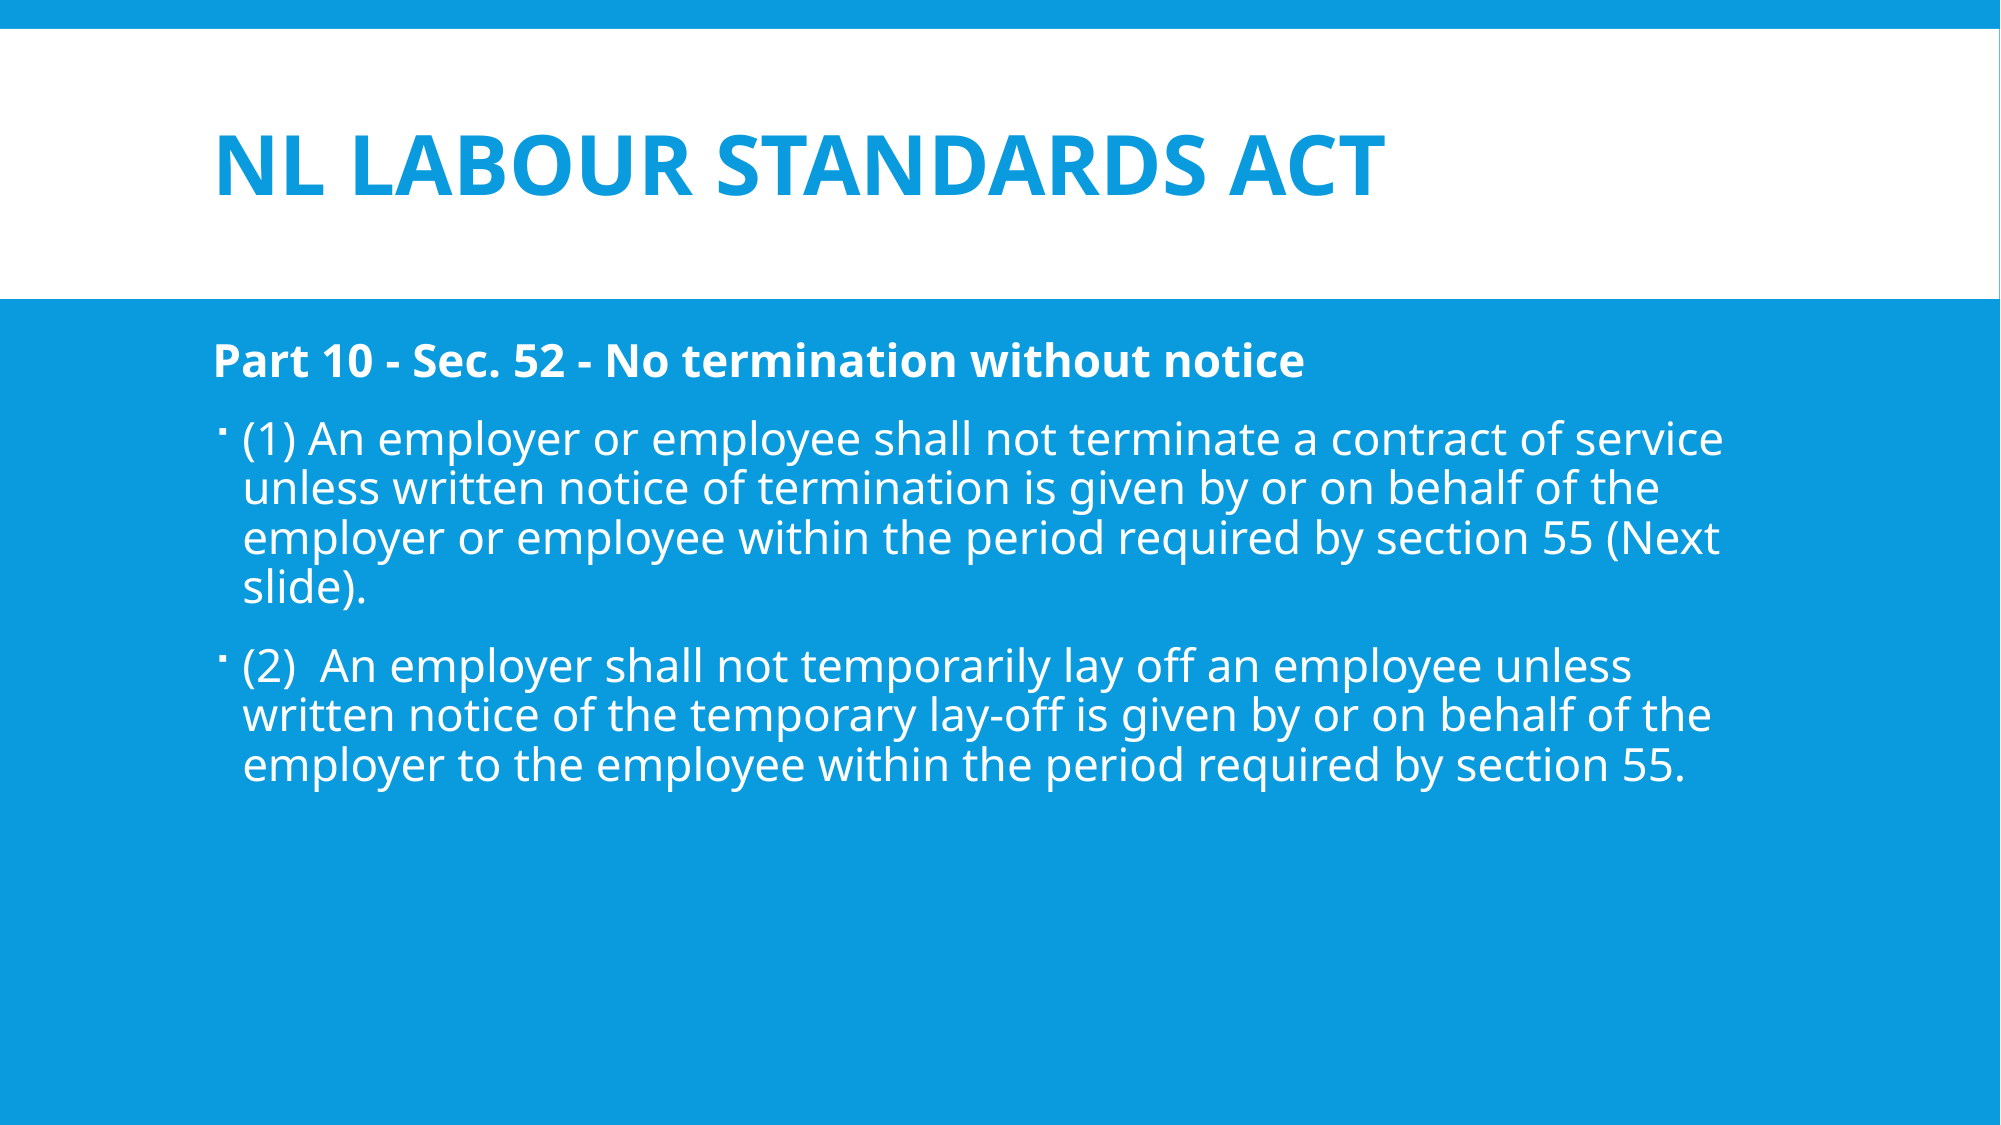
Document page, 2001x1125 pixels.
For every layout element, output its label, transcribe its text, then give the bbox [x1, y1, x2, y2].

list Part 10 - Sec. 52 - No termination without notice (1) An employer or employee shall not terminate a contract of service unless written notice of termination is given by or on behalf of the employer or employee within the period required by section 55 (Next slide). (2) An employer shall not temporarily lay off an employee unless written notice of the temporary lay-off is given by or on behalf of the employer to the employee within the period required by section 55. [197, 329, 1803, 1020]
title NL Labour Standards Act [197, 46, 1803, 295]
